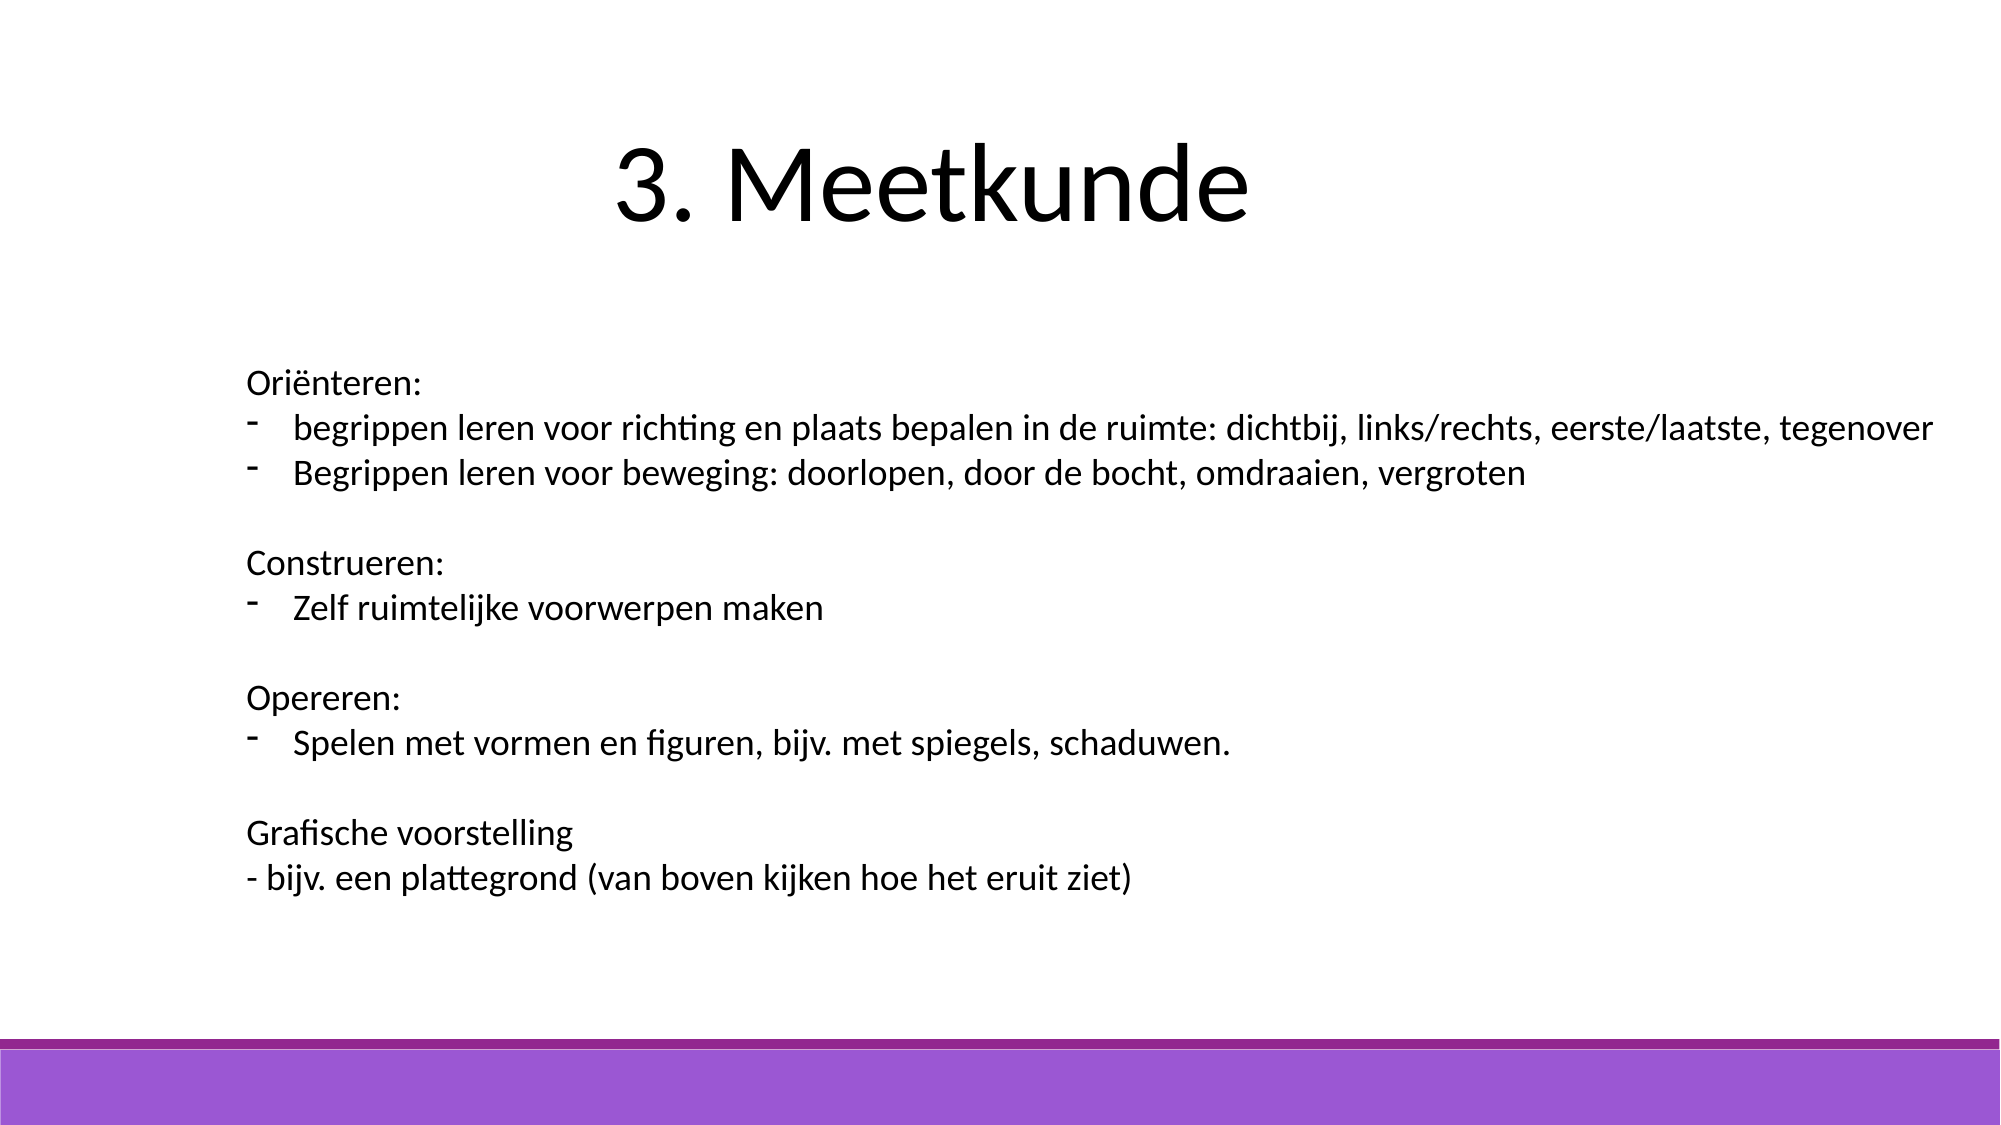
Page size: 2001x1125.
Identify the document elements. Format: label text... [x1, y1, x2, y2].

text_box Oriënteren: begrippen leren voor richting en plaats bepalen in de ruimte: dichtbij, links/rechts, eerste/laatste, tegenover Begrippen leren voor beweging: doorlopen, door de bocht, omdraaien, vergroten Construeren: Zelf ruimtelijke voorwerpen maken Opereren: Spelen met vormen en figuren, bijv. met spiegels, schaduwen. Grafische voorstelling - bijv. een plattegrond (van boven kijken hoe het eruit ziet) [231, 350, 1951, 951]
text_box 3. Meetkunde [597, 101, 1267, 252]
